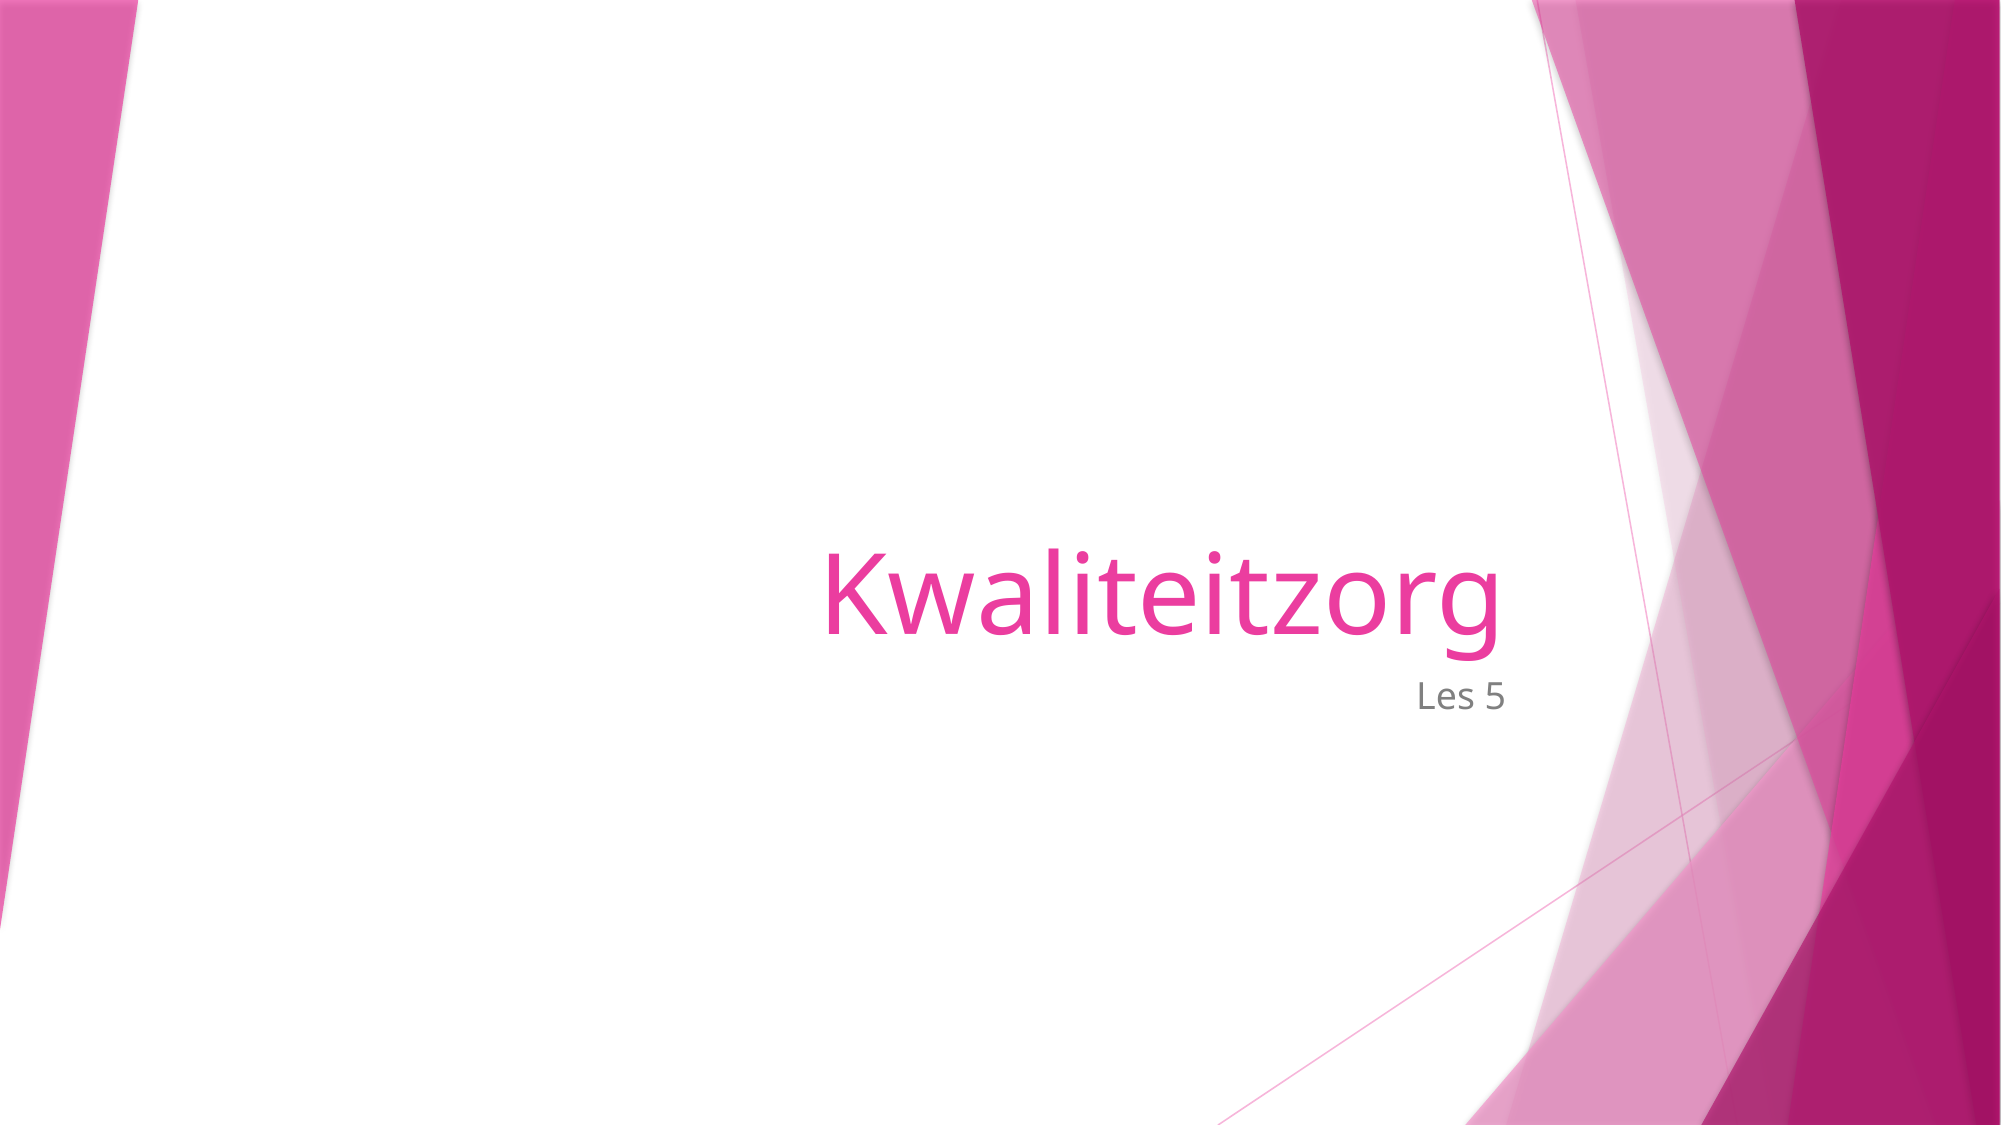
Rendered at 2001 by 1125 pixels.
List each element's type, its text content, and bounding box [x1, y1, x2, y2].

subtitle Les 5 [247, 664, 1522, 845]
title Kwaliteitzorg [247, 394, 1522, 664]
